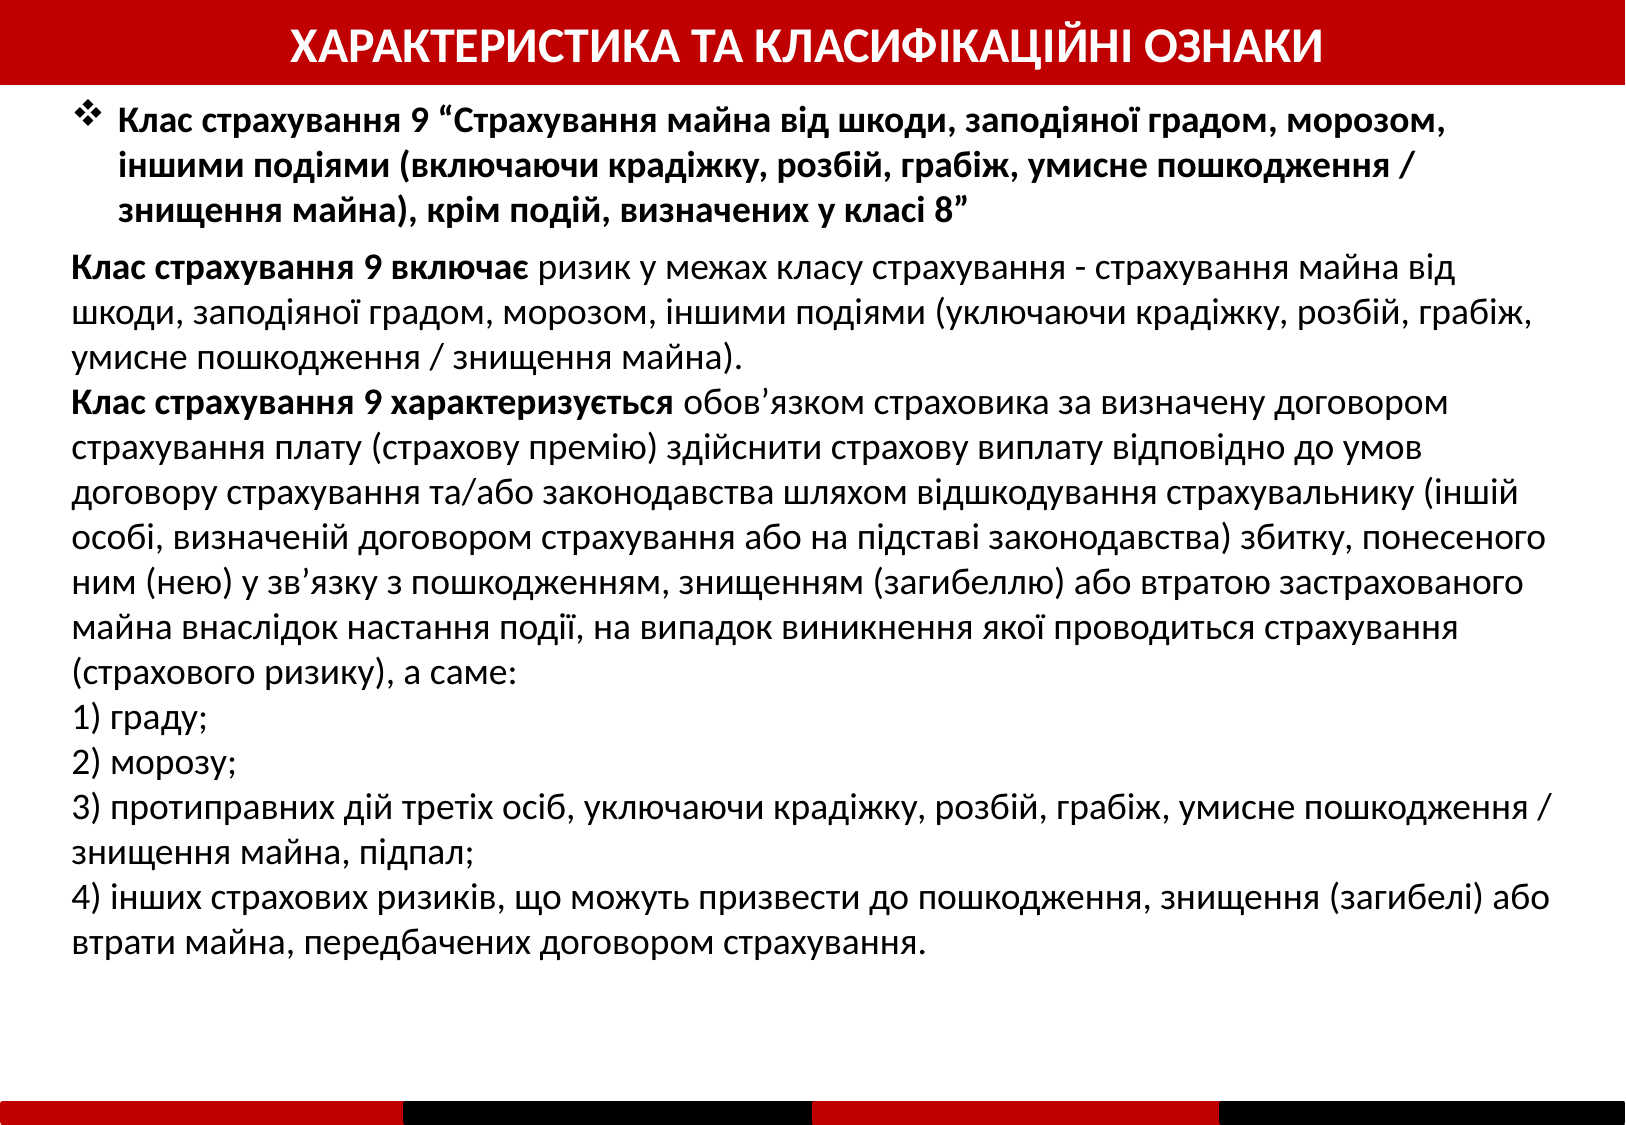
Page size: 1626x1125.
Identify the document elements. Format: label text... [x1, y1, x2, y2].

text_box ХАРАКТЕРИСТИКА ТА КЛАСИФІКАЦІЙНІ ОЗНАКИ [0, 0, 1625, 85]
text_box Клас страхування 9 “Страхування майна від шкоди, заподіяної градом, морозом, іншими подіями (включаючи крадіжку, розбій, грабіж, умисне пошкодження / знищення майна), крім подій, визначених у класі 8” Клас страхування 9 включає ризик у межах класу страхування - страхування майна від шкоди, заподіяної градом, морозом, іншими подіями (уключаючи крадіжку, розбій, грабіж, умисне пошкодження / знищення майна). Клас страхування 9 характеризується обов’язком страховика за визначену договором страхування плату (страхову премію) здійснити страхову виплату відповідно до умов договору страхування та/або законодавства шляхом відшкодування страхувальнику (іншій особі, визначеній договором страхування або на підставі законодавства) збитку, понесеного ним (нею) у зв’язку з пошкодженням, знищенням (загибеллю) або втратою застрахованого майна внаслідок настання події, на випадок виникнення якої проводиться страхування (страхового ризику), а саме: 1) граду; 2) морозу; 3) протиправних дій третіх осіб, уключаючи крадіжку, розбій, грабіж, умисне пошкодження / знищення майна, підпал; 4) інших страхових ризиків, що можуть призвести до пошкодження, знищення (загибелі) або втрати майна, передбачених договором страхування. [56, 87, 1593, 970]
picture [0, 1101, 1625, 1125]
